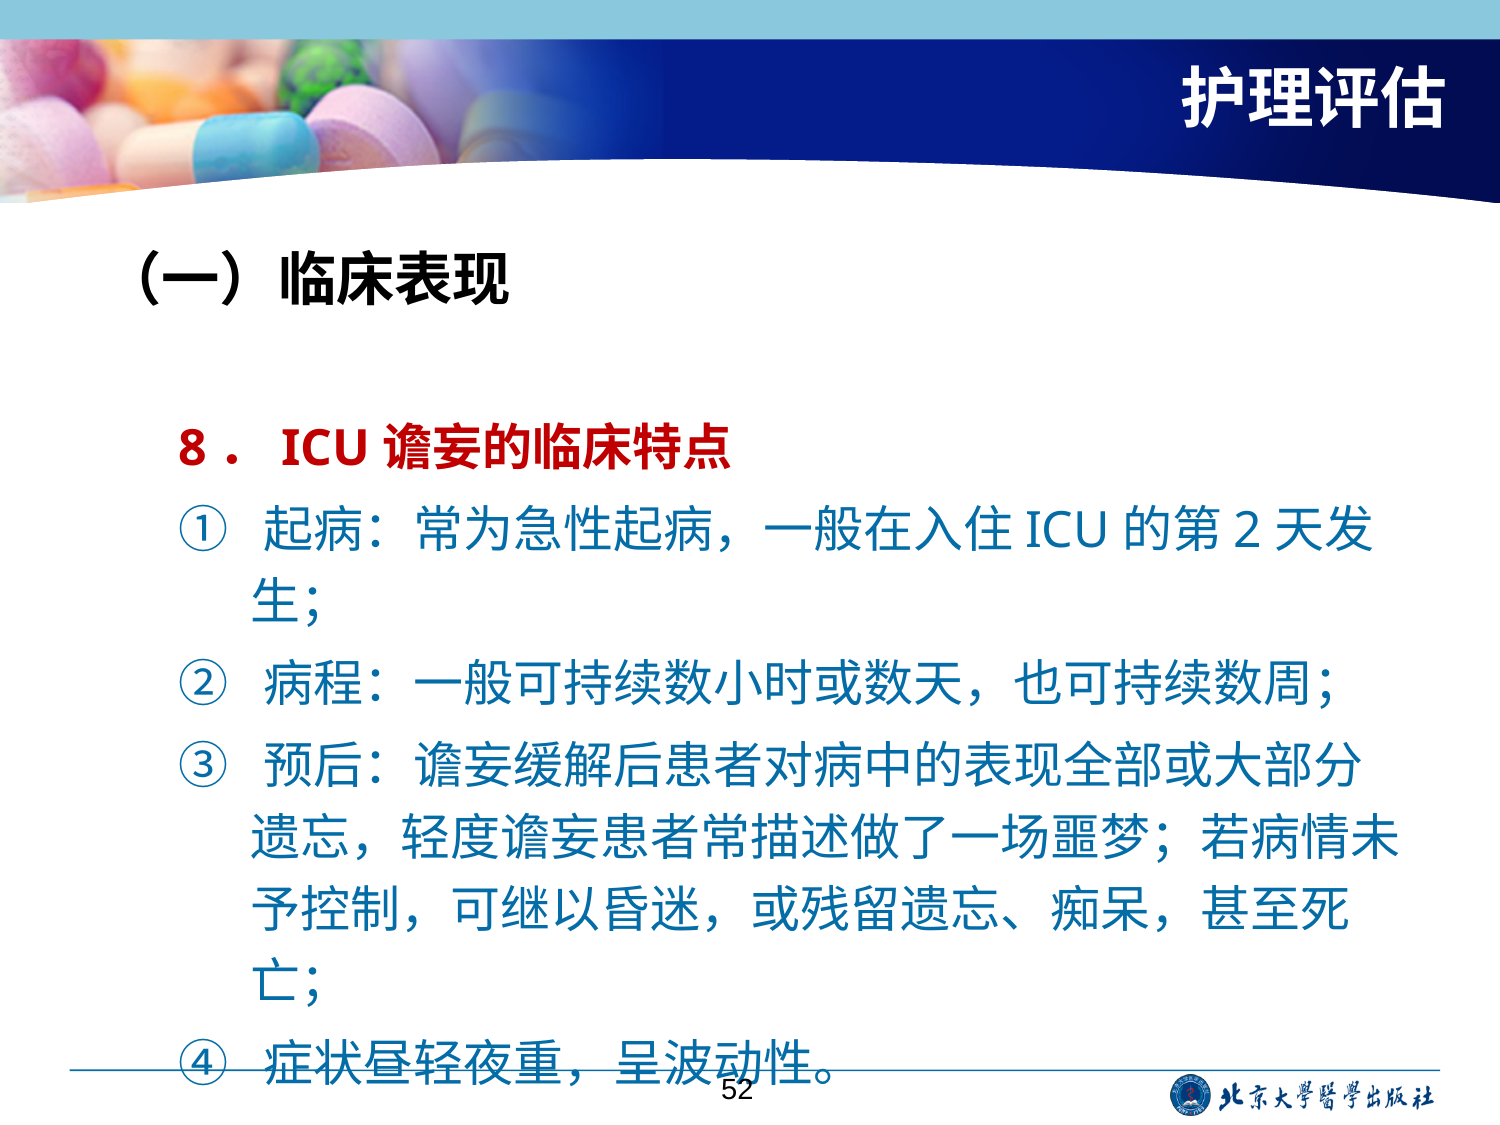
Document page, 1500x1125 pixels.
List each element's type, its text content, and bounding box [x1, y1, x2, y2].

list （一）临床表现 8．ICU谵妄的临床特点 ① 起病：常为急性起病，一般在入住ICU的第2天发生； ② 病程：一般可持续数小时或数天，也可持续数周； ③ 预后：谵妄缓解后患者对病中的表现全部或大部分遗忘，轻度谵妄患者常描述做了一场噩梦；若病情未予控制，可继以昏迷，或残留遗忘、痴呆，甚至死亡； ④ 症状昼轻夜重，呈波动性。 [88, 234, 1425, 1125]
picture [0, 40, 1500, 203]
text_box 52 [562, 1062, 913, 1113]
picture [1425, 1074, 1436, 1118]
title 护理评估 [137, 49, 1463, 143]
